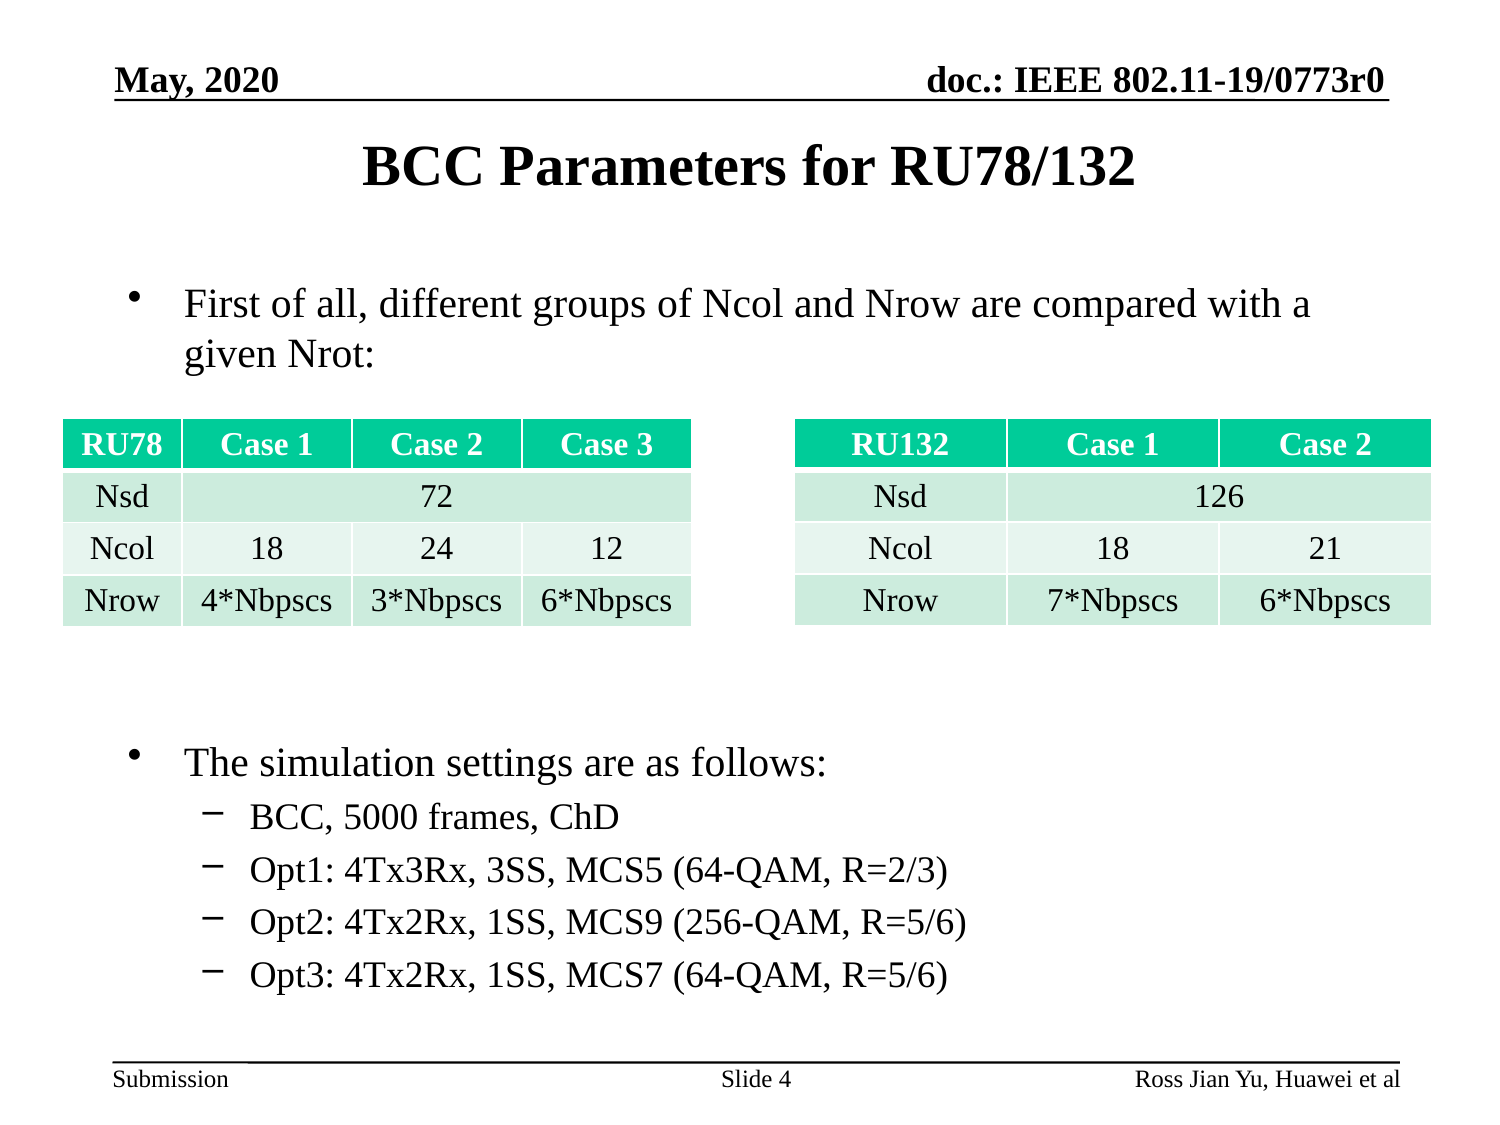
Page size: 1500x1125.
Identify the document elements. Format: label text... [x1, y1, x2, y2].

table_cell 4*Nbpscs [183, 576, 351, 626]
table_header Case 1 [1008, 419, 1218, 467]
table_cell 18 [1008, 523, 1218, 573]
table_cell 6*Nbpscs [1220, 575, 1431, 625]
table_cell 21 [1220, 523, 1431, 573]
table_cell Nsd [63, 473, 181, 522]
table_cell Ncol [63, 523, 181, 574]
table_header Case 3 [523, 419, 691, 468]
table_cell 3*Nbpscs [353, 576, 521, 626]
table_cell 6*Nbpscs [523, 576, 691, 626]
table_header RU132 [795, 419, 1006, 467]
table_cell 12 [523, 523, 691, 574]
table_cell 18 [183, 523, 351, 574]
table_header Case 2 [1220, 419, 1431, 467]
table_cell Nrow [795, 575, 1006, 625]
table_cell 72 [183, 473, 691, 522]
table_cell Ncol [795, 523, 1006, 573]
table_cell 126 [1008, 473, 1431, 521]
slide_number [114, 54, 281, 101]
table_cell Nsd [795, 473, 1006, 521]
footer Ross Jian Yu, Huawei et al [1131, 1061, 1402, 1093]
table_header Case 2 [353, 419, 521, 468]
table_header RU78 [63, 419, 181, 468]
table_cell 7*Nbpscs [1008, 575, 1218, 625]
slide_number Slide 4 [712, 1061, 800, 1093]
title BCC Parameters for RU78/132 [112, 112, 1388, 213]
table_header Case 1 [183, 419, 351, 468]
table_cell 24 [353, 523, 521, 574]
table_cell Nrow [63, 576, 181, 626]
list First of all, different groups of Ncol and Nrow are compared with a given Nrot: The simulation settings are as follows: BCC, 5000 frames, ChD Opt1: 4Tx3Rx, 3SS, MCS5 (64-QAM, R=2/3) Opt2: 4Tx2Rx, 1SS, MCS9 (256-QAM, R=5/6) Opt3: 4Tx2Rx, 1SS, MCS7 (64-QAM, R=5/6) [112, 268, 1388, 1007]
